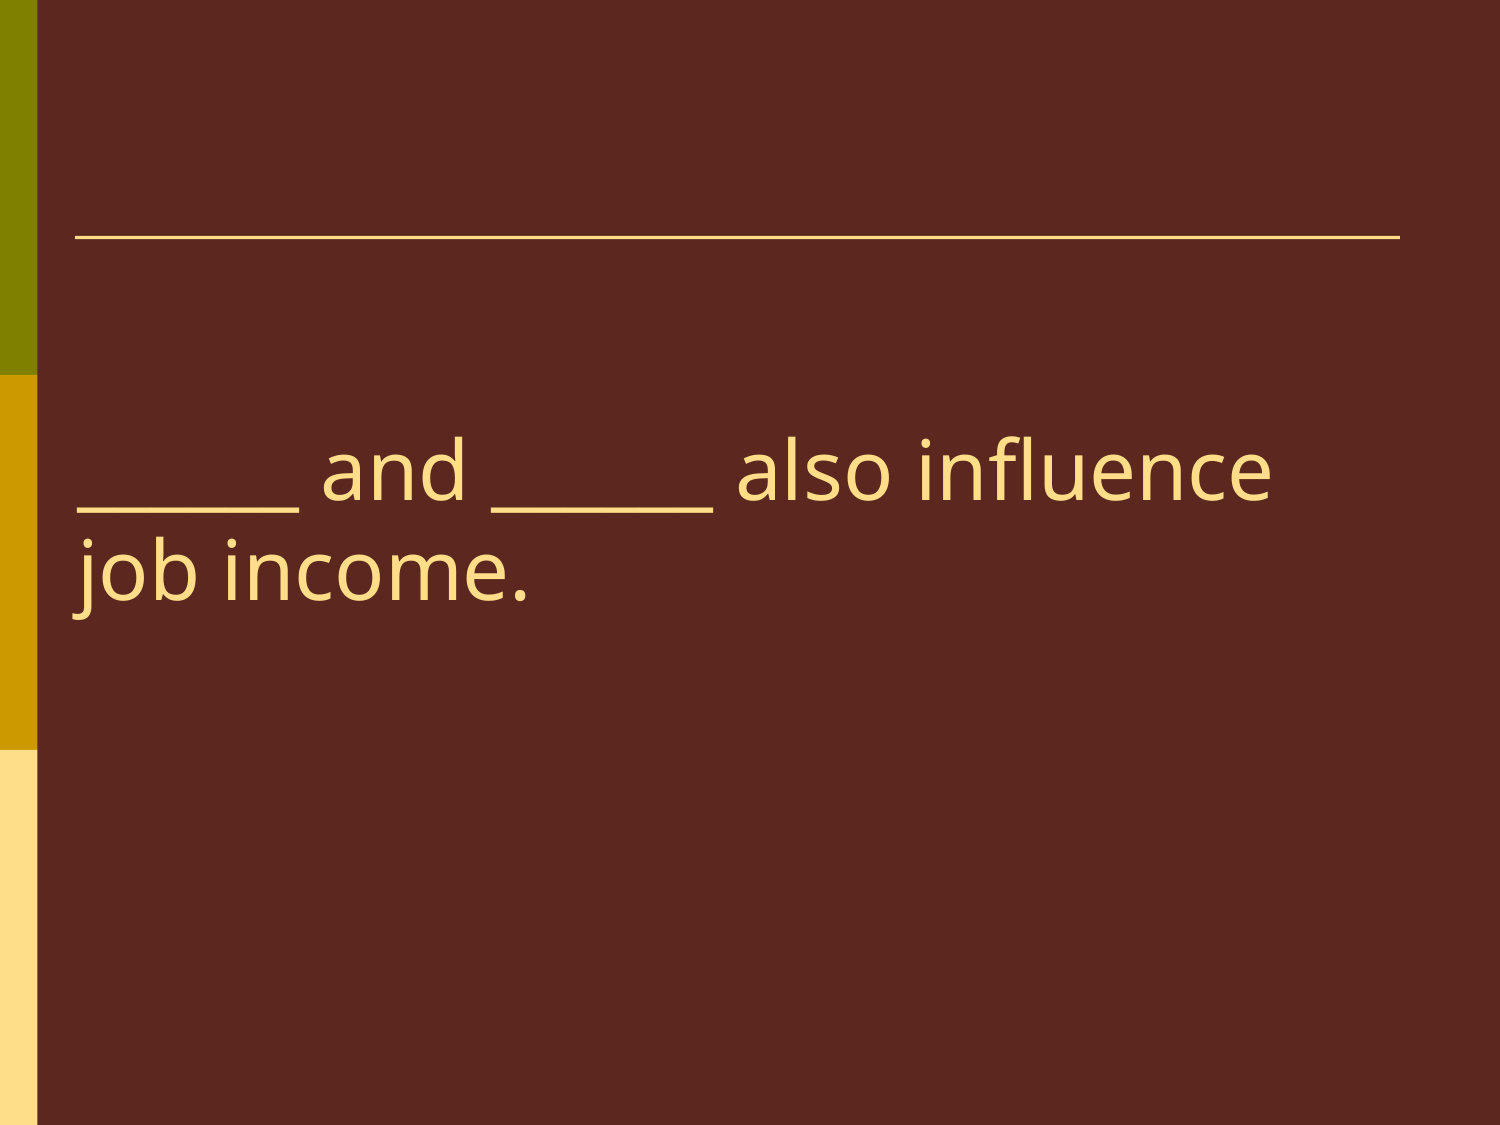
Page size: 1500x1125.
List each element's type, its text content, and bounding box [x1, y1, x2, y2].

title ______ and ______ also influence job income. [62, 437, 1413, 625]
